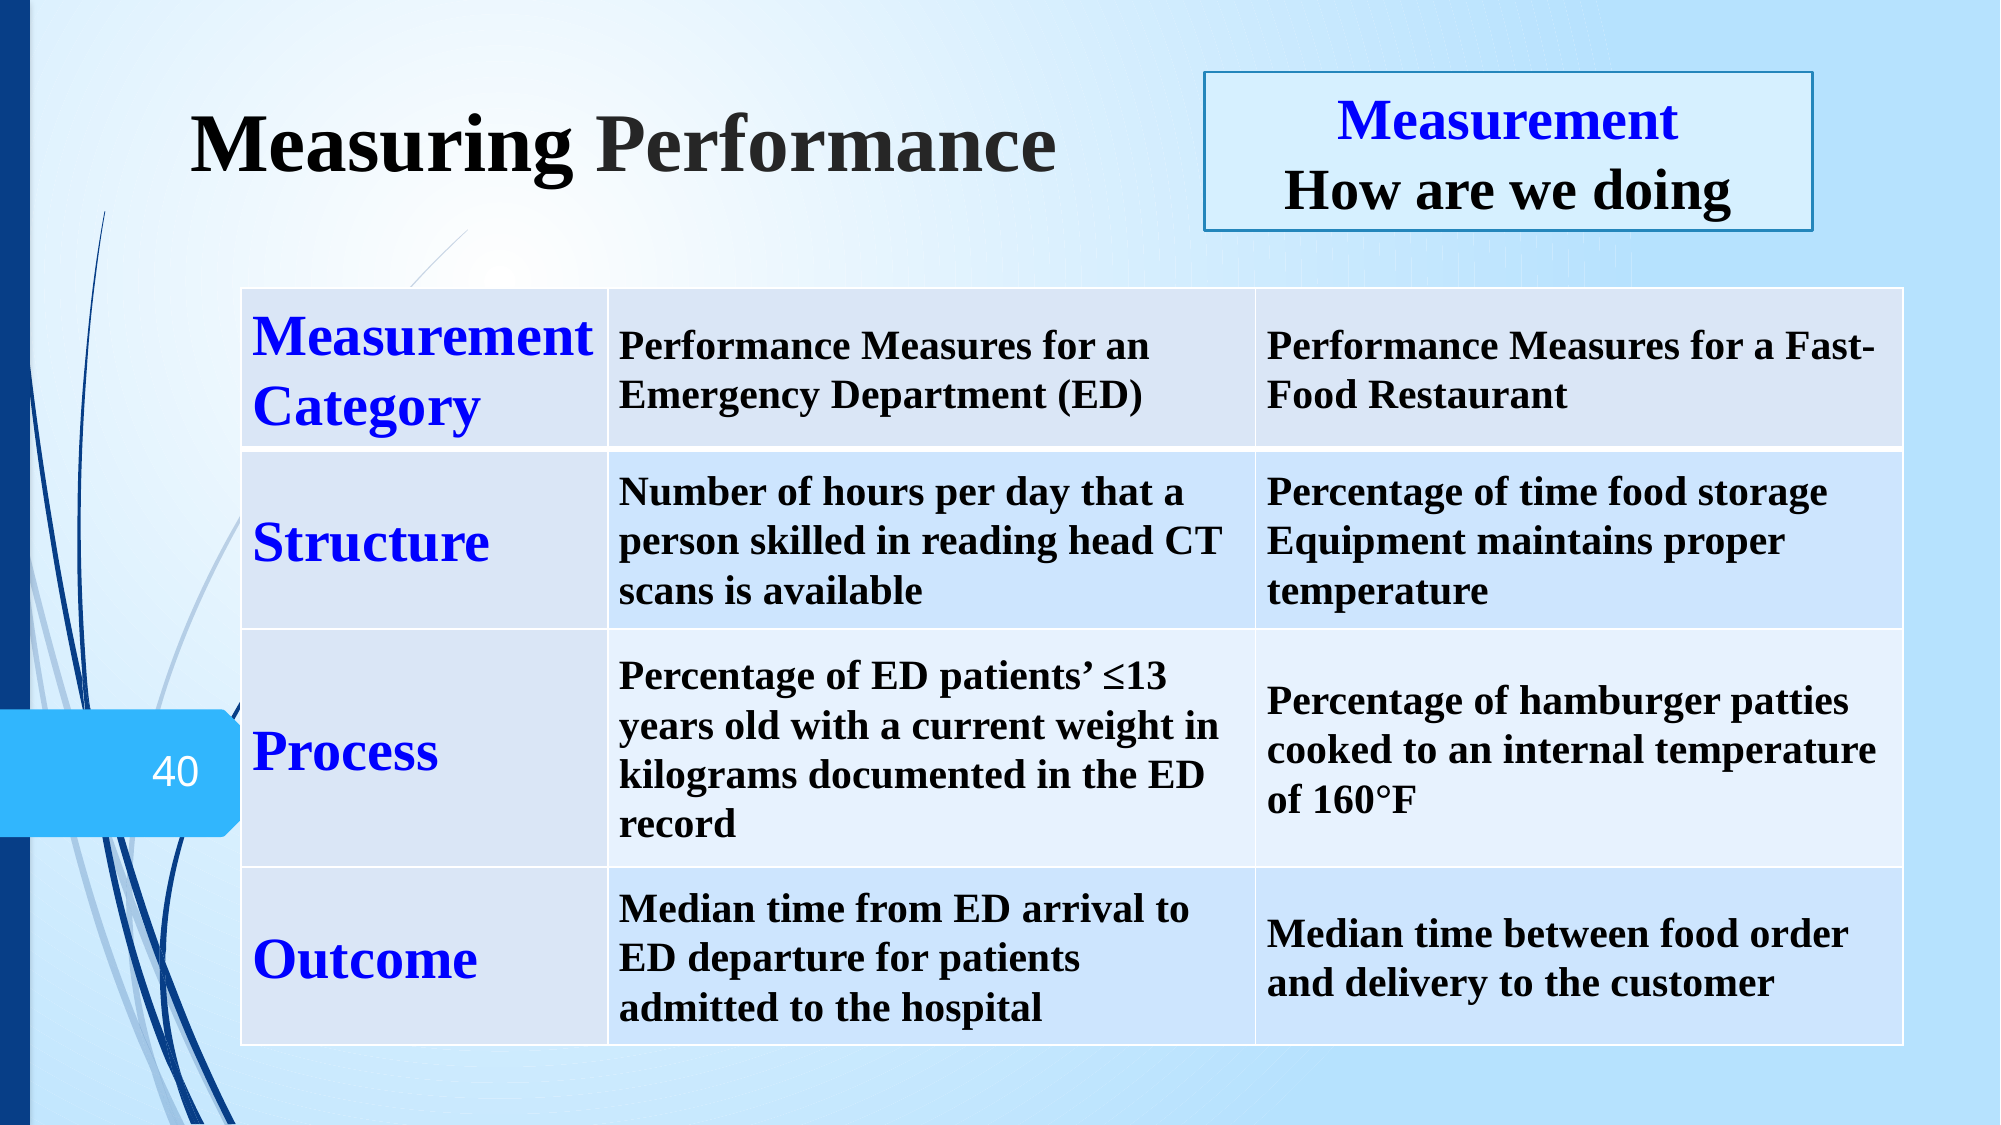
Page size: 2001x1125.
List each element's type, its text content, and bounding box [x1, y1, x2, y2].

subtitle [92, 196, 1967, 1103]
table_cell Number of hours per day that a person skilled in reading head CT scans is available [609, 452, 1255, 628]
title Measuring Performance [175, 42, 1122, 196]
table_cell Median time from ED arrival to ED departure for patients admitted to the hospital [609, 868, 1255, 1006]
table_cell Structure [242, 452, 607, 628]
text_box Measurement How are we doing [1203, 71, 1814, 232]
table_header Measurement Category [242, 289, 607, 446]
table_cell Percentage of hamburger patties cooked to an internal temperature of 160°F [1256, 630, 1902, 866]
table_cell Median time between food order and delivery to the customer [1256, 868, 1902, 1044]
table_cell Outcome [242, 868, 607, 1044]
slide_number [1699, 1005, 1888, 1067]
slide_number 40 [87, 743, 216, 803]
table_header Performance Measures for a Fast-Food Restaurant [1256, 289, 1902, 446]
table_cell Process [242, 630, 607, 866]
footer Mohammed Alnaif Ph.D. [424, 1006, 1675, 1067]
table_cell Percentage of time food storage Equipment maintains proper temperature [1256, 452, 1902, 628]
table_cell Percentage of ED patients’ ≤13 years old with a current weight in kilograms documented in the ED record [609, 630, 1255, 866]
table_header Performance Measures for an Emergency Department (ED) [609, 289, 1255, 446]
